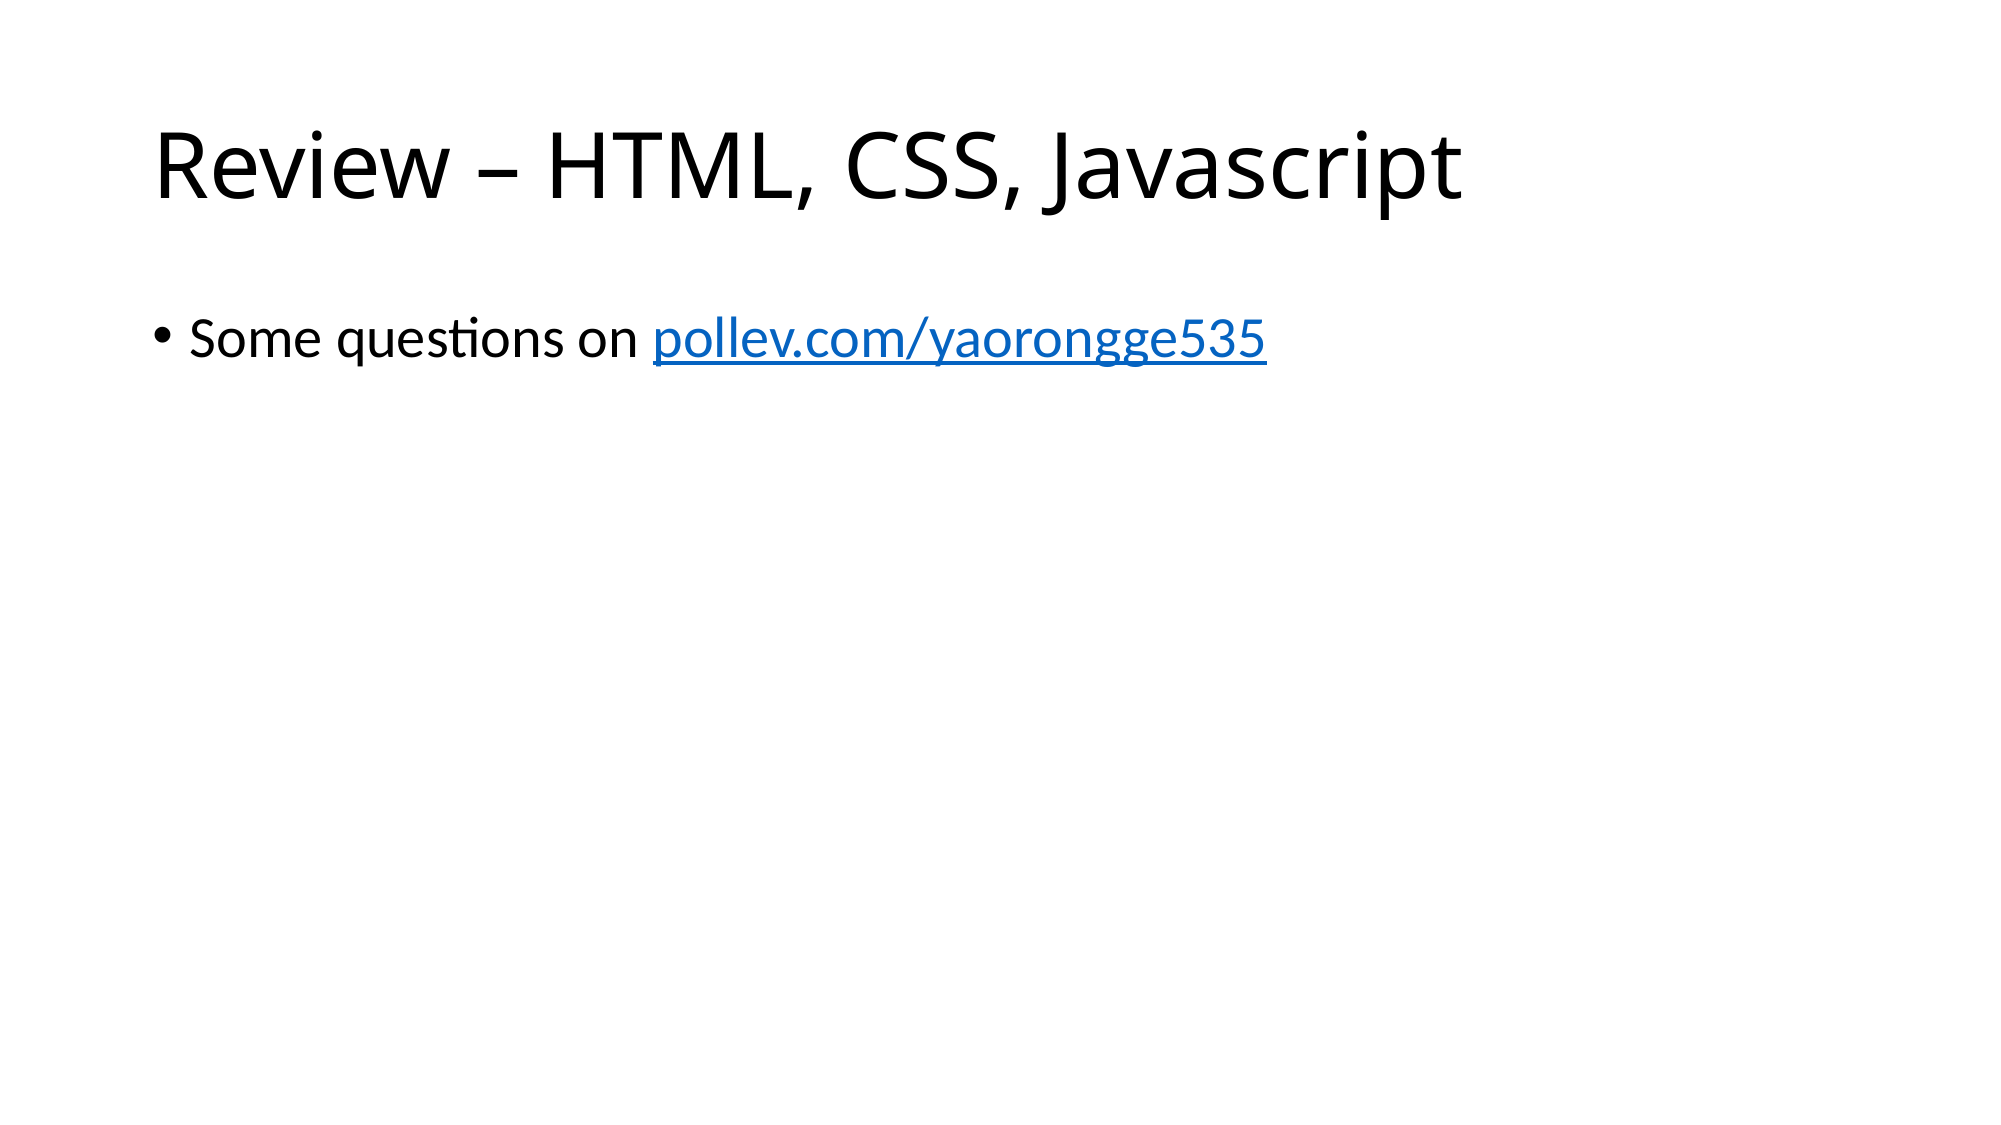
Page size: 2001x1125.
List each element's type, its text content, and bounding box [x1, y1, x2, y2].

list Some questions on pollev.com/yaorongge535 [137, 299, 1863, 1014]
title Review – HTML, CSS, Javascript [137, 59, 1863, 278]
